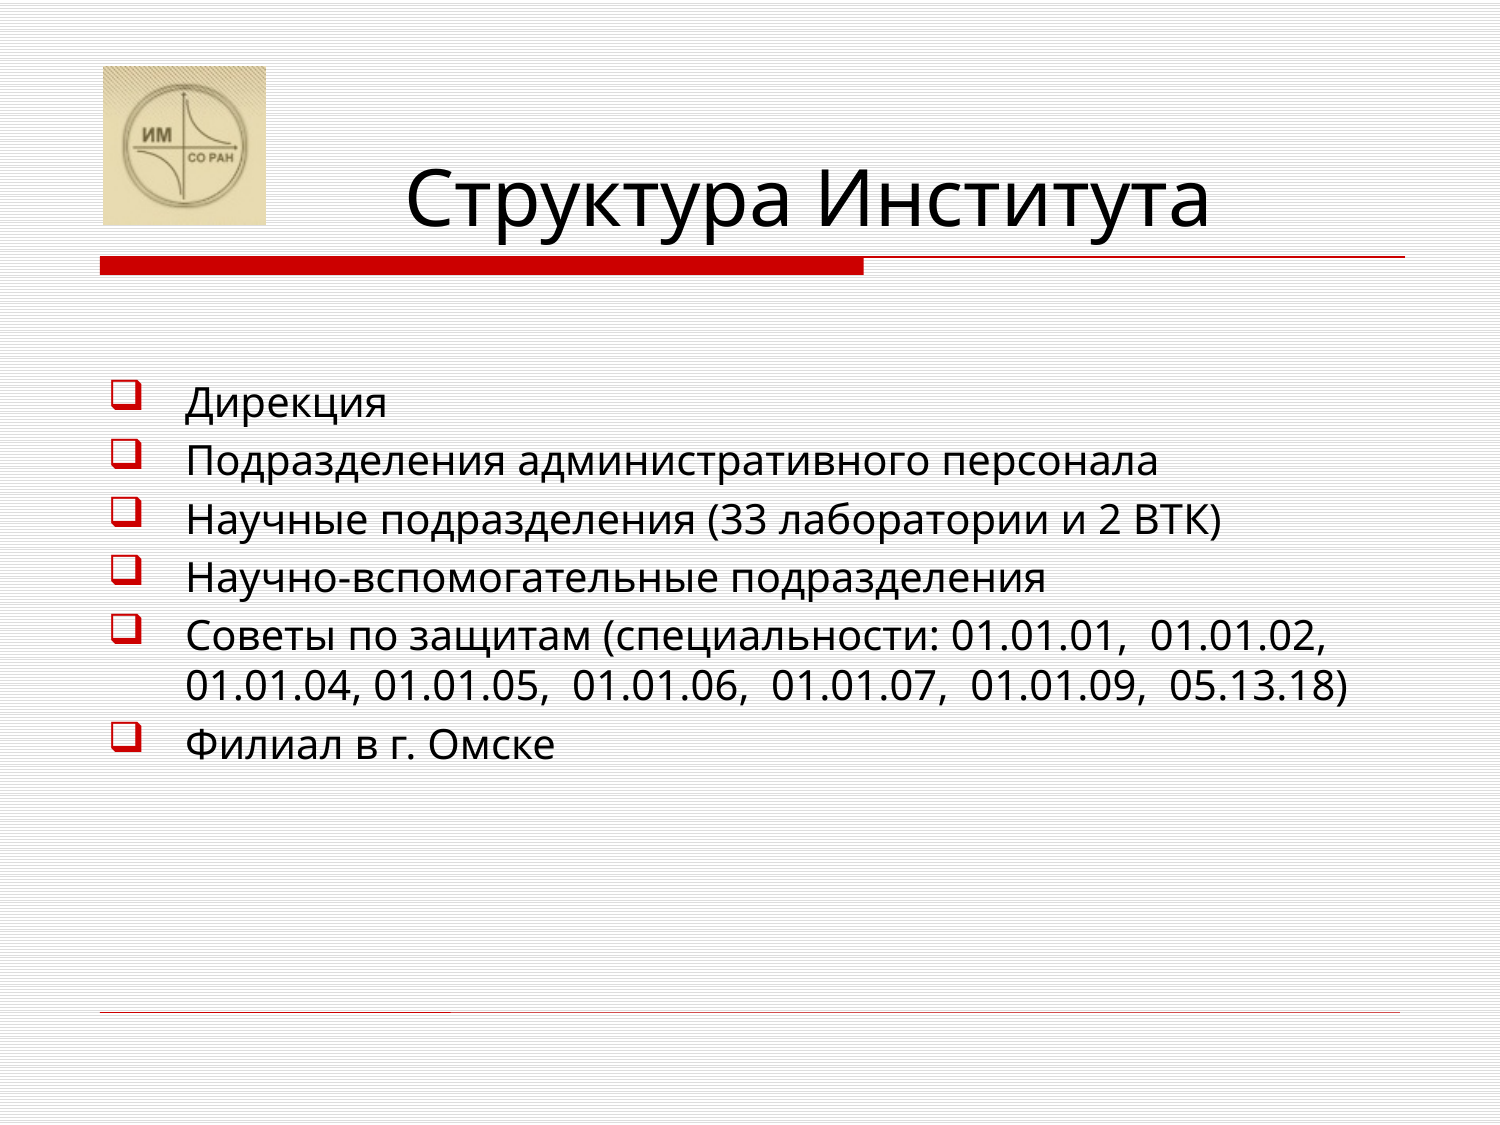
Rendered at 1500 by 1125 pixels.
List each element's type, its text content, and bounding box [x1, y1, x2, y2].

list Дирекция Подразделения административного персонала Научные подразделения (33 лаборатории и 2 ВТК) Научно-вспомогательные подразделения Советы по защитам (специальности: 01.01.01, 01.01.02, 01.01.04, 01.01.05, 01.01.06, 01.01.07, 01.01.09, 05.13.18) Филиал в г. Омске [92, 287, 1406, 988]
title Структура Института [389, 49, 1306, 250]
picture [102, 66, 266, 225]
